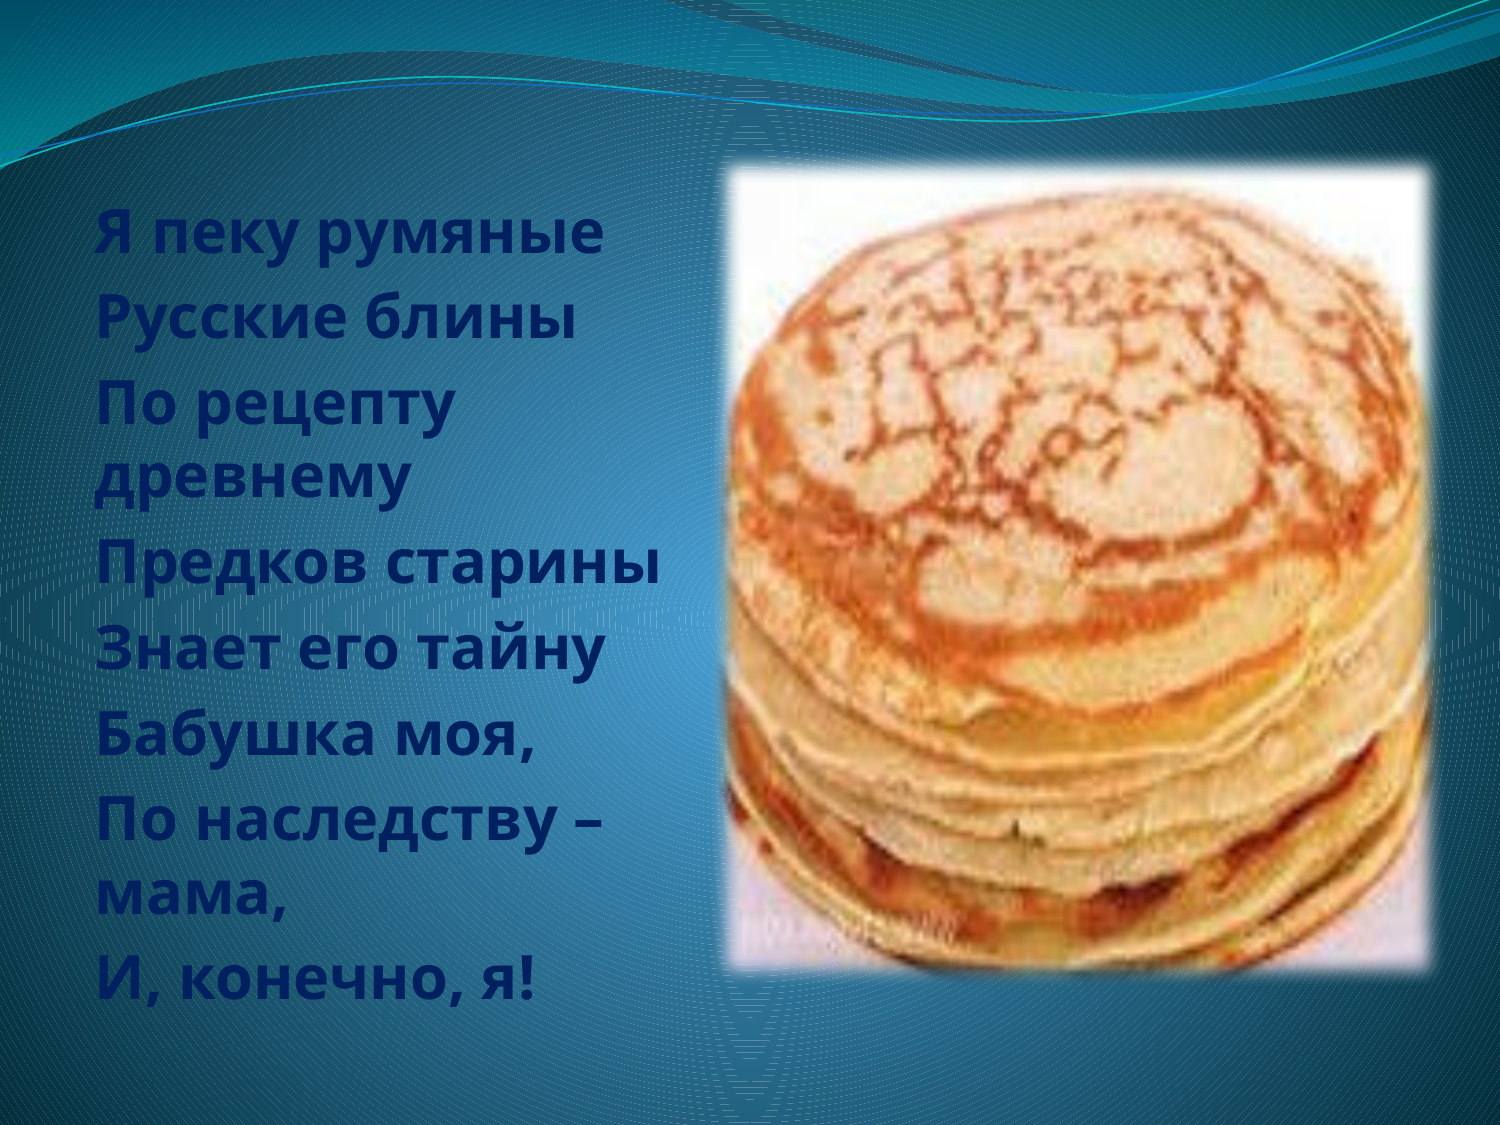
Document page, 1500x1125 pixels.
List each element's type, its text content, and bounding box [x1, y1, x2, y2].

list Я пеку румяные Русские блины По рецепту древнему Предков старины Знает его тайну Бабушка моя, По наследству – мама, И, конечно, я! [86, 184, 739, 1035]
picture [709, 148, 1448, 988]
